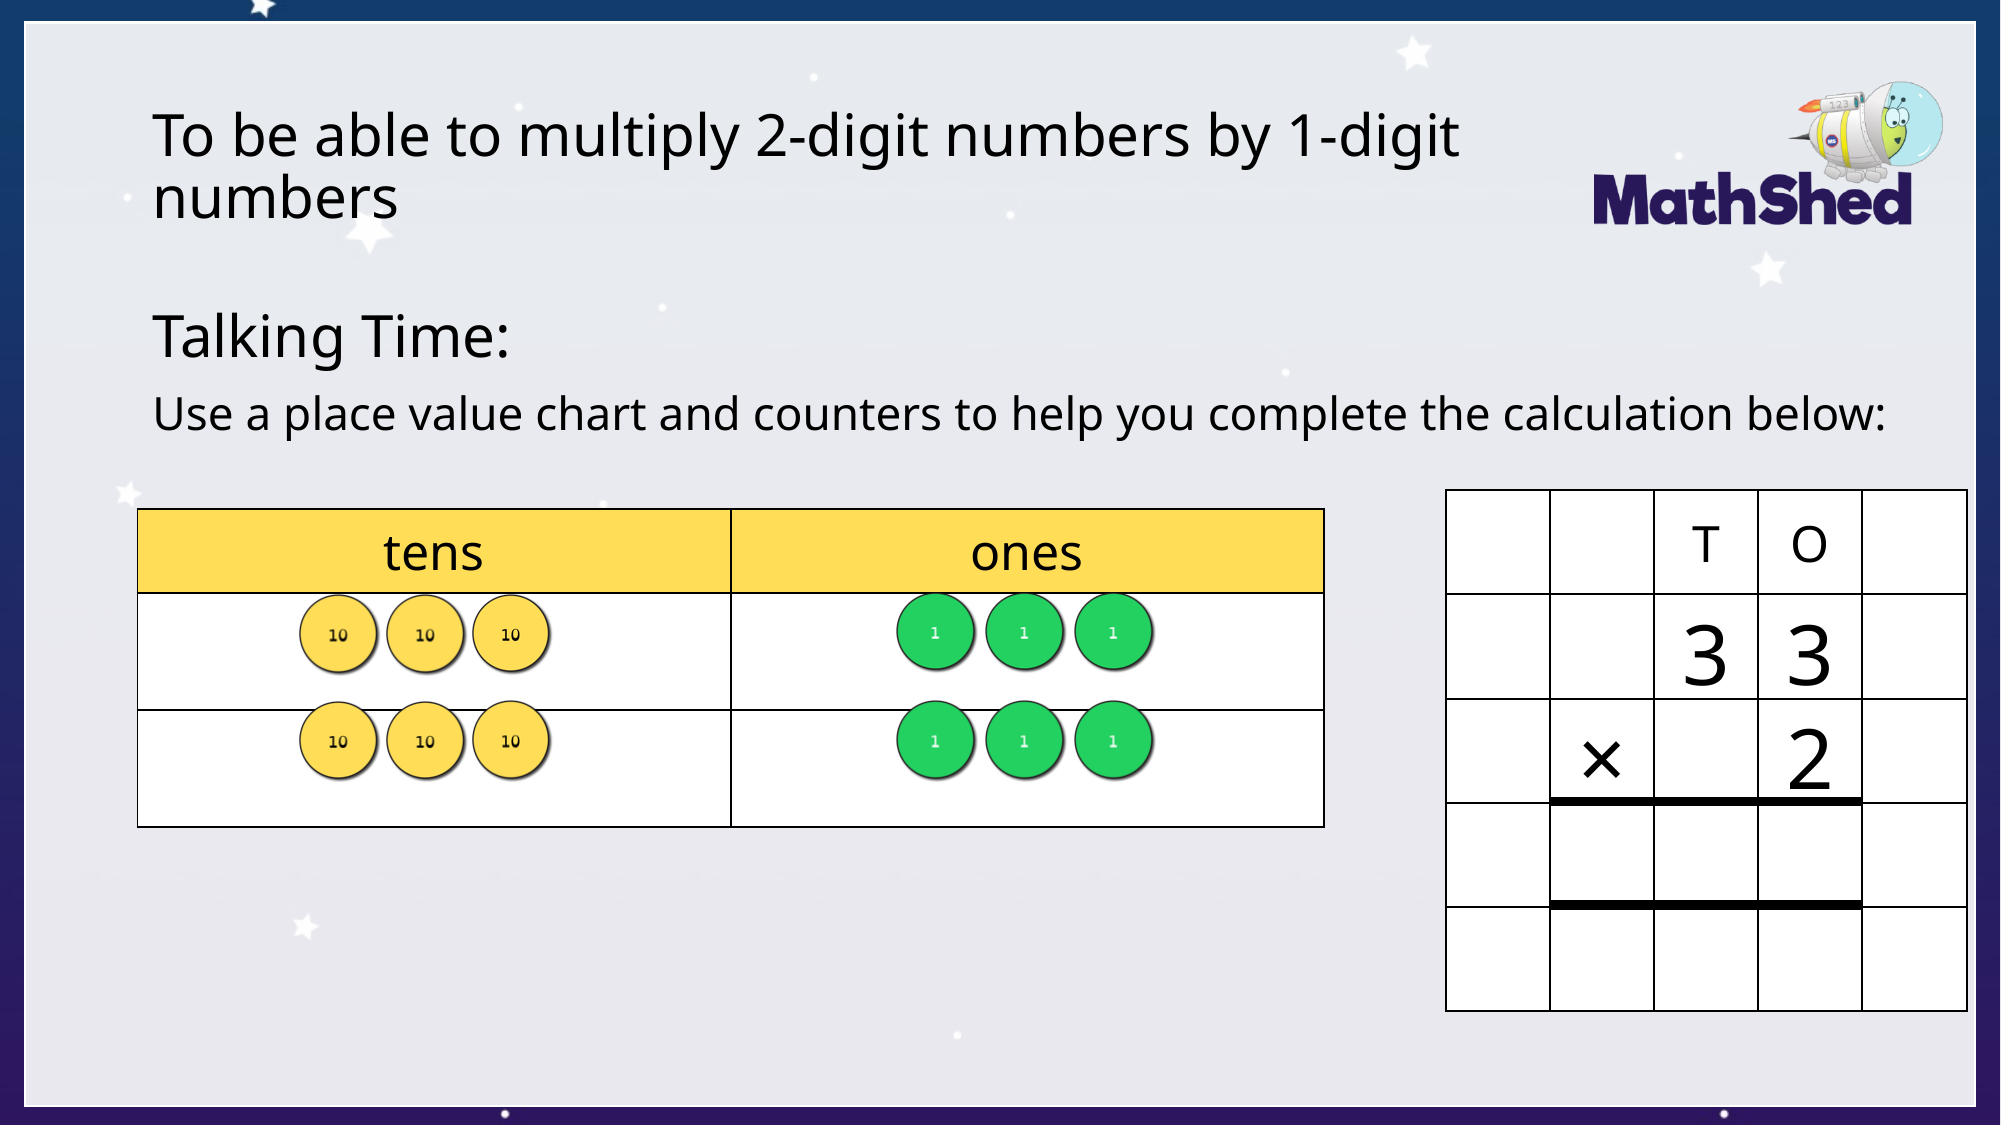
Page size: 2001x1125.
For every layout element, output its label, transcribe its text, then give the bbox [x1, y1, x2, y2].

text_box 6 [1653, 806, 1757, 900]
text_box × [1549, 698, 1653, 797]
table_cell [732, 594, 1323, 709]
text_box [1496, 387, 1648, 489]
text_box [1549, 906, 1653, 1012]
text_box [1445, 489, 1549, 593]
text_box 3 [1653, 593, 1757, 698]
text_box [1861, 593, 1968, 698]
text_box [1445, 698, 1549, 802]
table_cell [138, 711, 730, 826]
text_box [1549, 489, 1653, 593]
text_box [1445, 906, 1549, 1012]
text_box [1445, 593, 1549, 698]
text_box [1549, 593, 1653, 698]
text_box [1861, 489, 1968, 593]
text_box [1549, 802, 1653, 900]
text_box 2 [1757, 698, 1861, 797]
text_box [1757, 910, 1861, 1012]
text_box [1445, 802, 1549, 906]
table_header tens [138, 510, 730, 592]
text_box [1861, 802, 1968, 906]
text_box [1861, 906, 1968, 1012]
picture [0, 0, 2001, 1125]
table_cell [732, 711, 1323, 826]
table_header ones [732, 510, 1323, 592]
title To be able to multiply 2-digit numbers by 1-digit numbers [137, 59, 1578, 278]
text_box 6 [1757, 806, 1861, 900]
table_cell [138, 594, 730, 709]
text_box O [1757, 489, 1861, 593]
text_box [1653, 698, 1757, 797]
text_box 3 [1757, 593, 1861, 698]
text_box [1653, 910, 1757, 1012]
text_box T [1653, 489, 1757, 593]
text_box [1861, 698, 1968, 802]
list Talking Time: Use a place value chart and counters to help you complete the calculation below: [137, 299, 1967, 1014]
